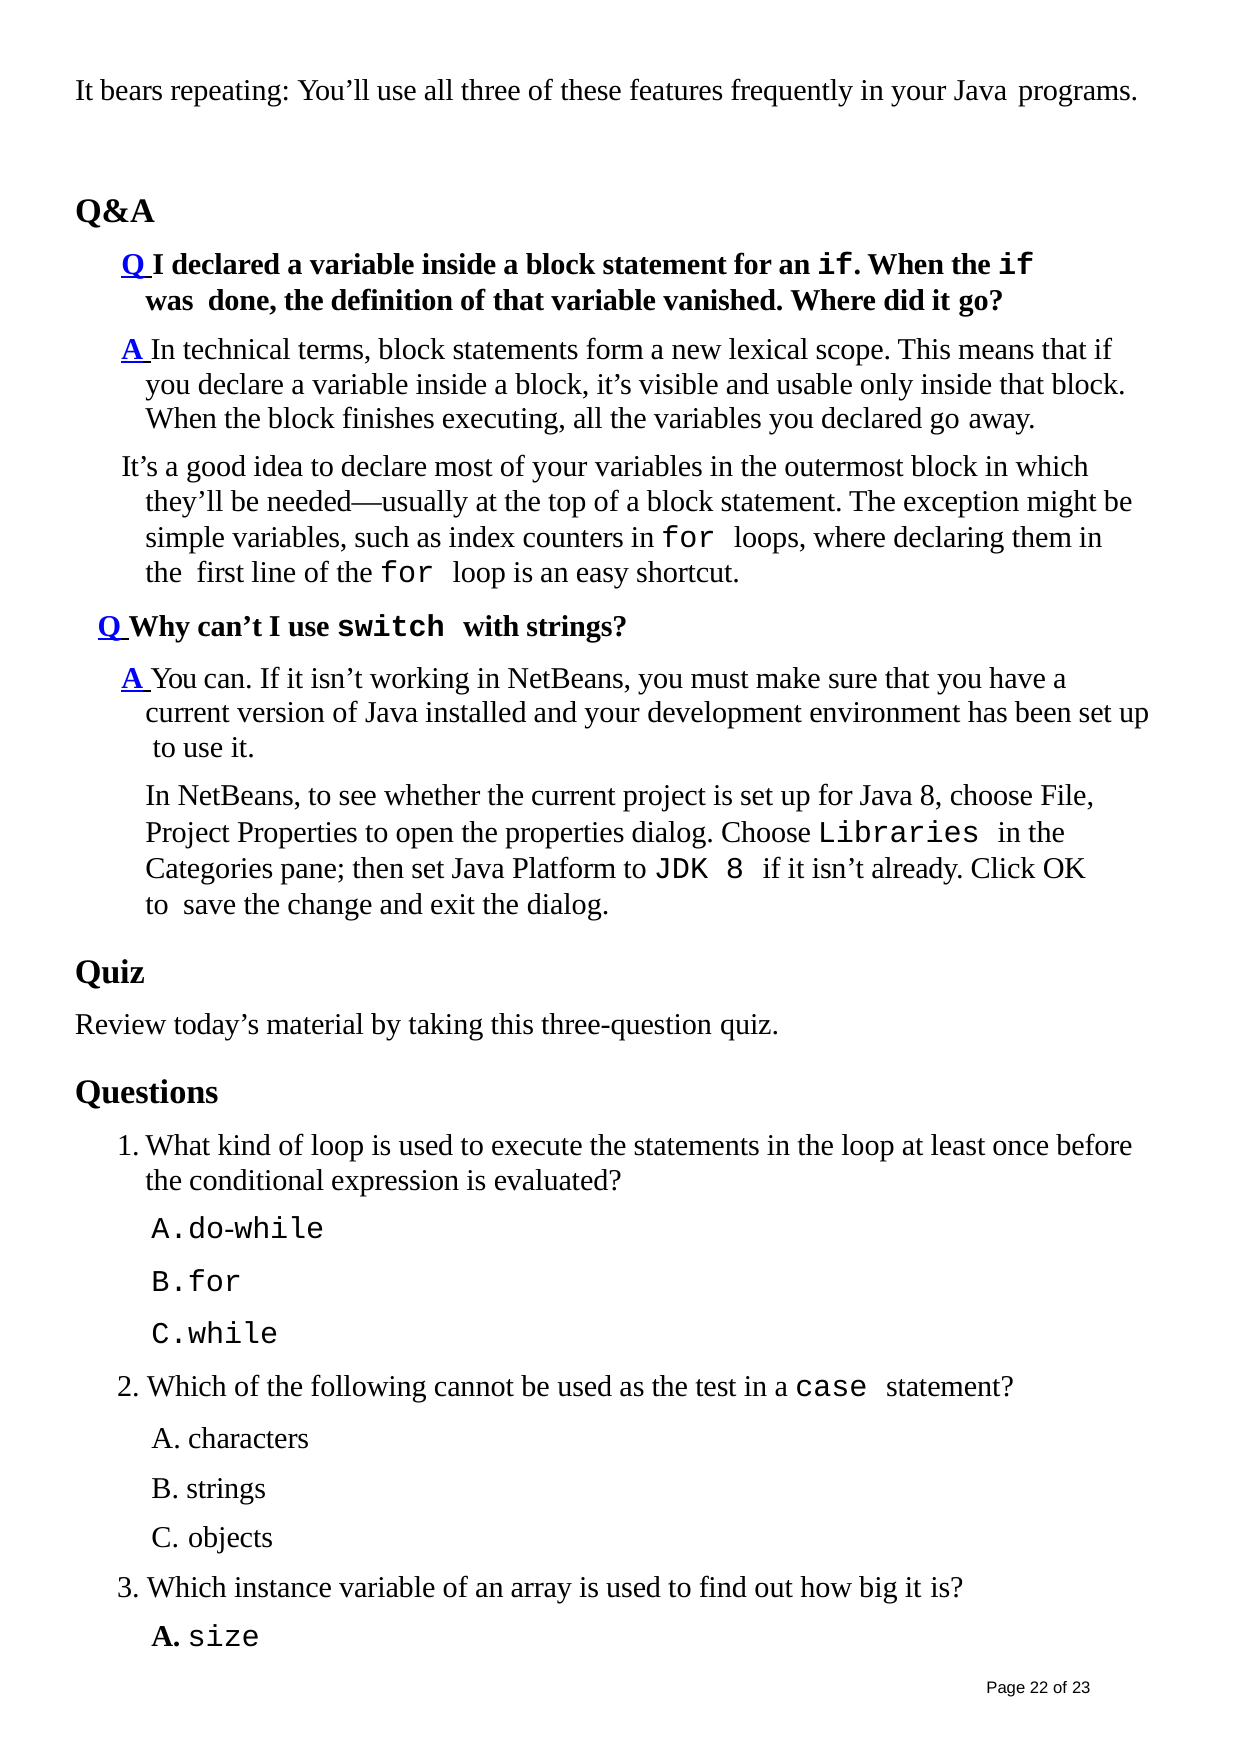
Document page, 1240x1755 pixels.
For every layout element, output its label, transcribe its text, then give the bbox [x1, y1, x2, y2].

text_box It bears repeating: You’ll use all three of these features frequently in your Java programs. Q&A Q I declared a variable inside a block statement for an if. When the if was done, the definition of that variable vanished. Where did it go? A In technical terms, block statements form a new lexical scope. This means that if you declare a variable inside a block, it’s visible and usable only inside that block. When the block finishes executing, all the variables you declared go away. It’s a good idea to declare most of your variables in the outermost block in which they’ll be needed—usually at the top of a block statement. The exception might be simple variables, such as index counters in for loops, where declaring them in the first line of the for loop is an easy shortcut. Q Why can’t I use switch with strings? A You can. If it isn’t working in NetBeans, you must make sure that you have a current version of Java installed and your development environment has been set up to use it. In NetBeans, to see whether the current project is set up for Java 8, choose File, Project Properties to open the properties dialog. Choose Libraries in the Categories pane; then set Java Platform to JDK 8 if it isn’t already. Click OK to save the change and exit the dialog. Quiz Review today’s material by taking this three-question quiz. Questions What kind of loop is used to execute the statements in the loop at least once before the conditional expression is evaluated? do-while for while Which of the following cannot be used as the test in a case statement? characters strings objects Which instance variable of an array is used to find out how big it is? A. size [72, 68, 1155, 1653]
slide_number Page 22 of 23 [984, 1676, 1093, 1755]
